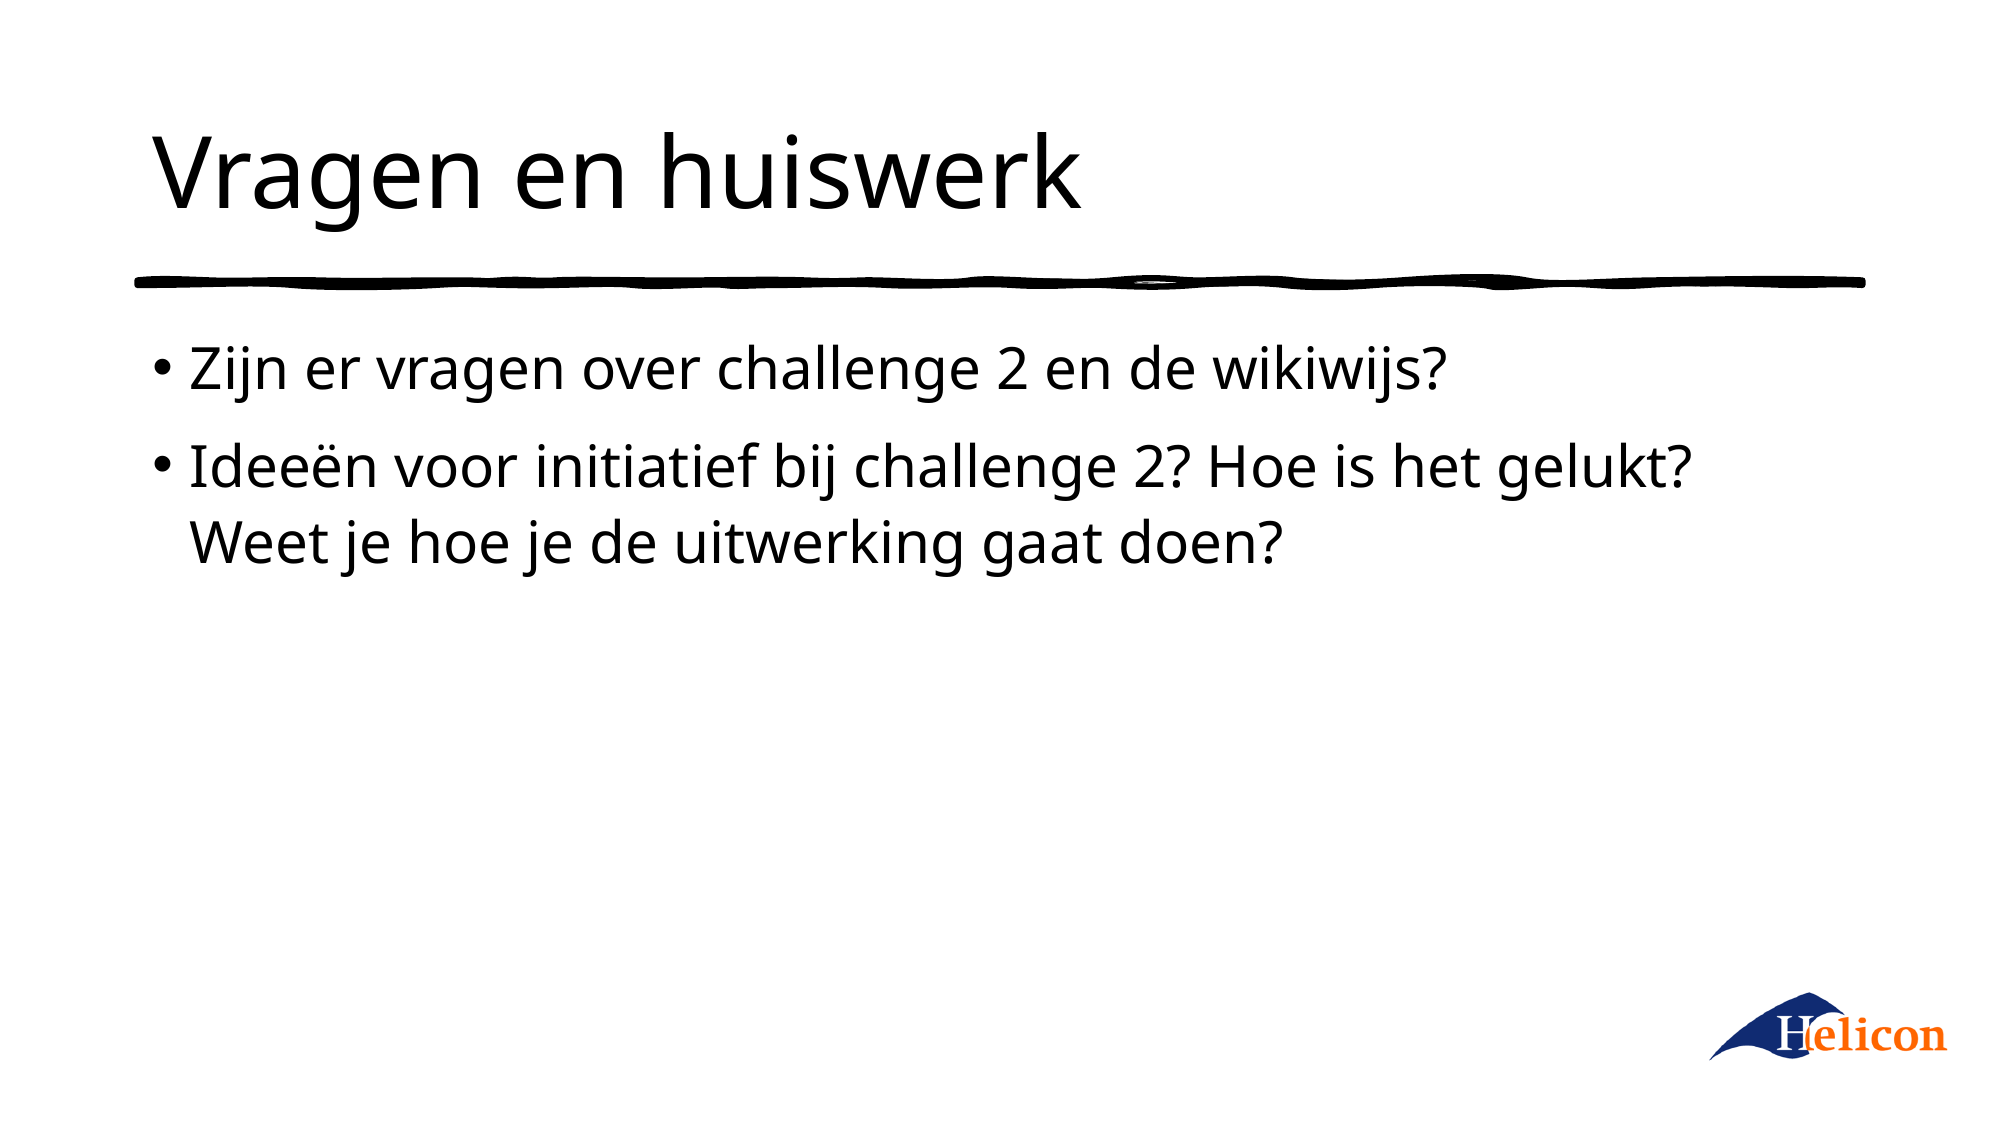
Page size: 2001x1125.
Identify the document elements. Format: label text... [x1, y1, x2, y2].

picture [1671, 952, 2000, 1125]
list Zijn er vragen over challenge 2 en de wikiwijs? Ideeën voor initiatief bij challenge 2? Hoe is het gelukt? Weet je hoe je de uitwerking gaat doen? [137, 316, 1863, 1014]
title Vragen en huiswerk [137, 59, 1863, 278]
